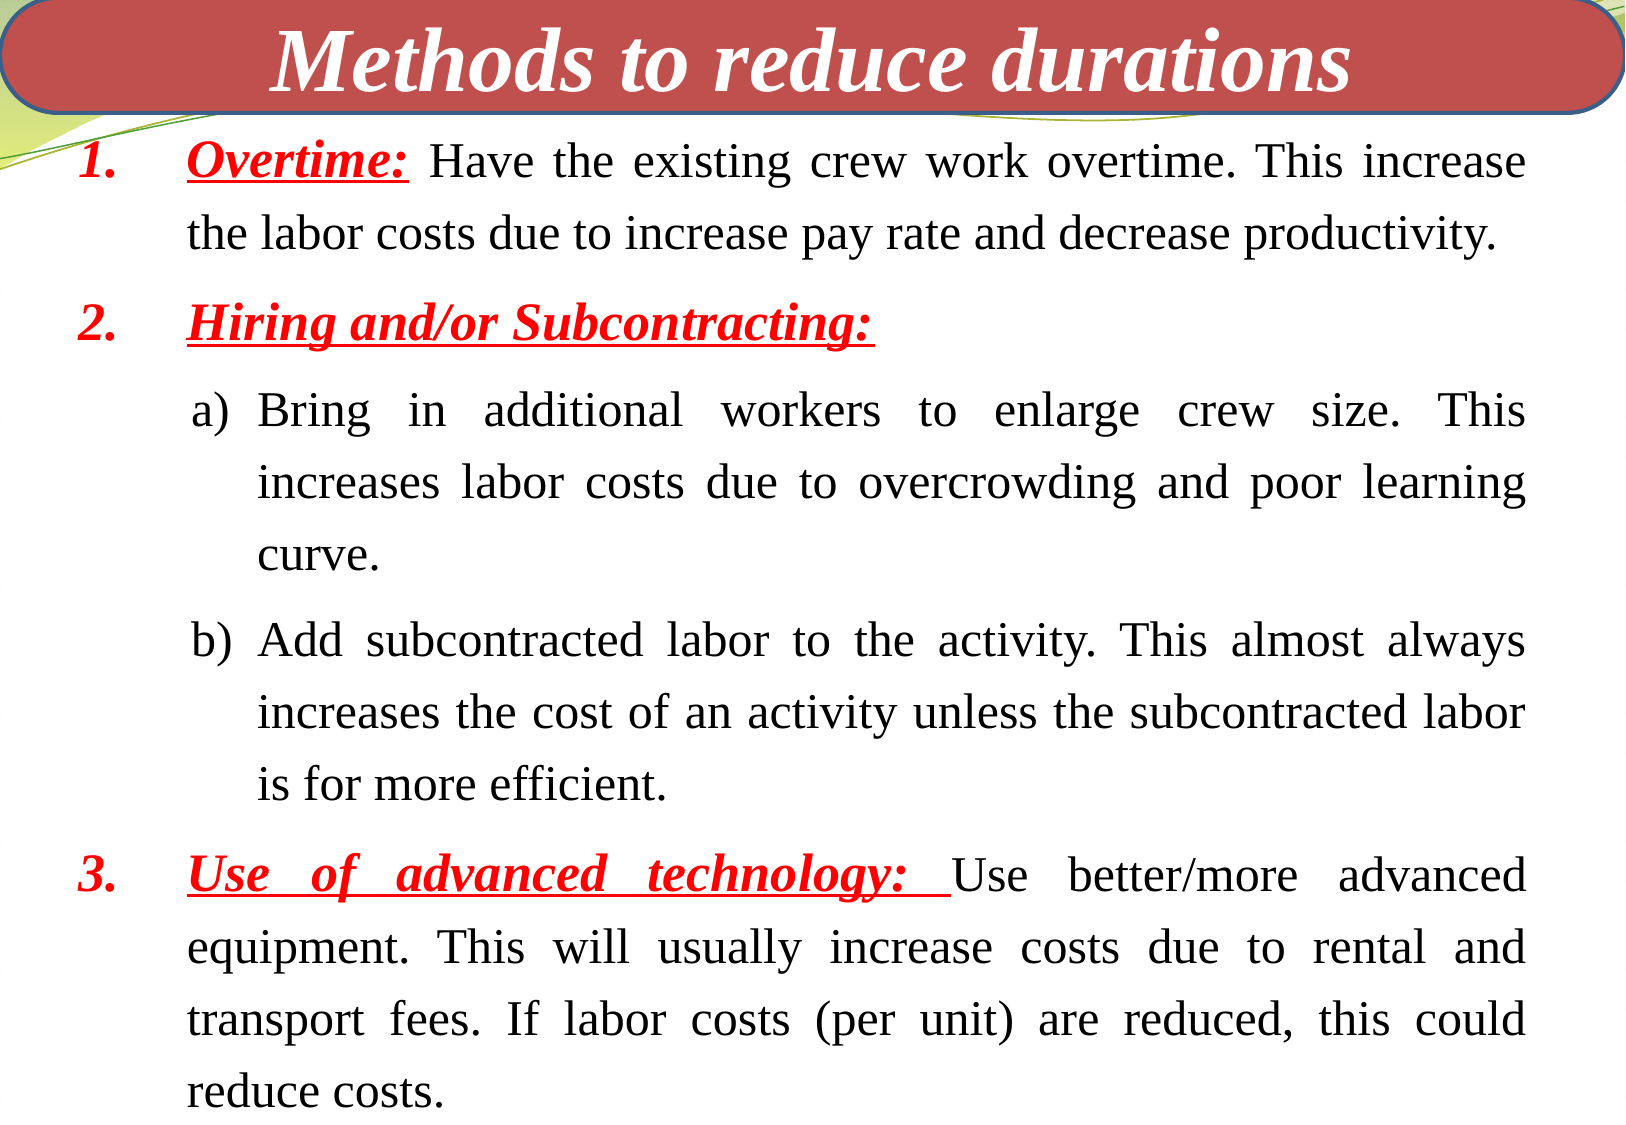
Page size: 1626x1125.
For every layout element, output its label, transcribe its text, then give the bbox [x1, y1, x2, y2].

text_box Methods to reduce durations [0, 0, 1625, 113]
text_box Overtime: Have the existing crew work overtime. This increase the labor costs due to increase pay rate and decrease productivity. Hiring and/or Subcontracting: Bring in additional workers to enlarge crew size. This increases labor costs due to overcrowding and poor learning curve. Add subcontracted labor to the activity. This almost always increases the cost of an activity unless the subcontracted labor is for more efficient. Use of advanced technology: Use better/more advanced equipment. This will usually increase costs due to rental and transport fees. If labor costs (per unit) are reduced, this could reduce costs. [62, 101, 1544, 1049]
